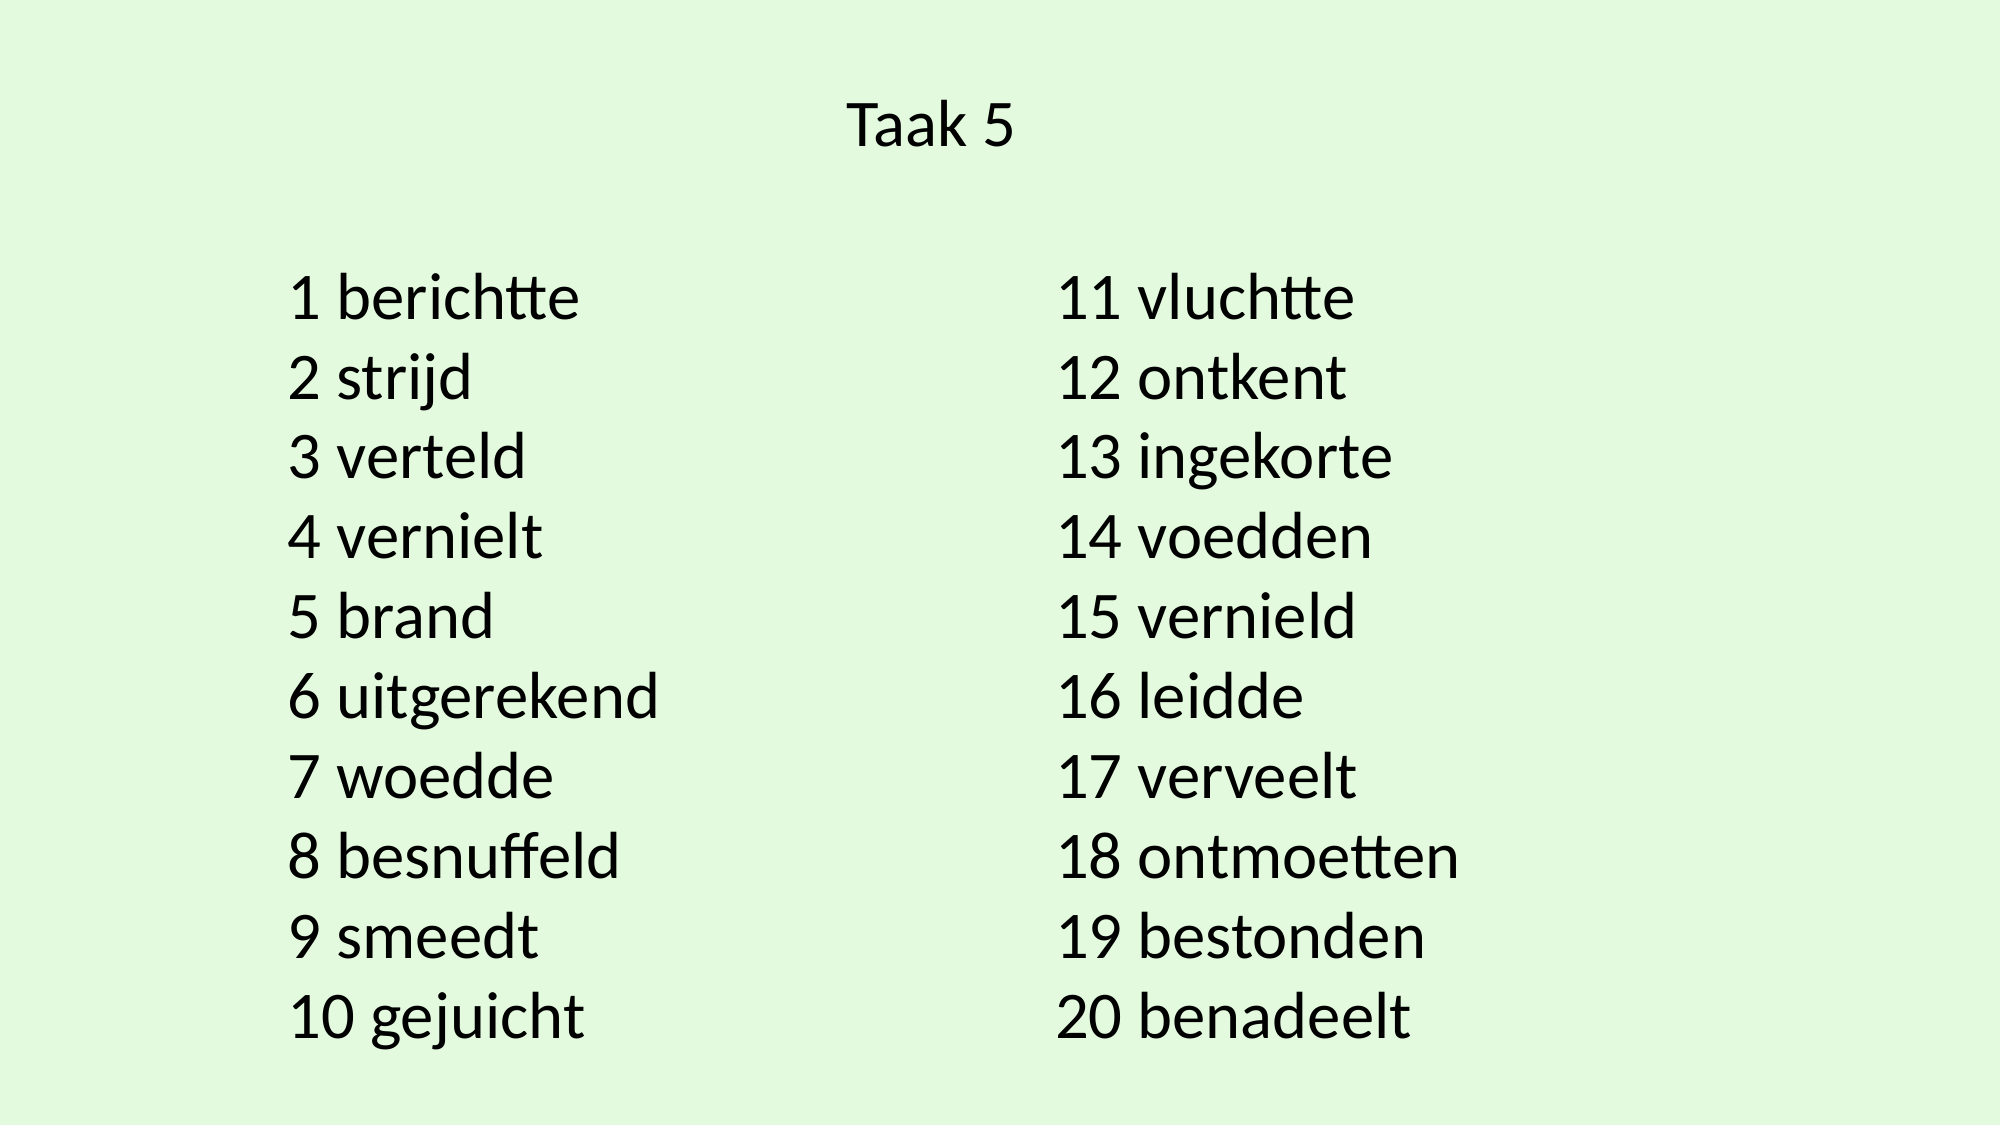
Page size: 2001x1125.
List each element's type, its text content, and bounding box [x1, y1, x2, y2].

text_box 11 vluchtte 12 ontkent 13 ingekorte 14 voedden 15 vernield 16 leidde 17 verveelt 18 ontmoetten 19 bestonden 20 benadeelt [1040, 245, 1669, 1060]
text_box 1 berichtte 2 strijd 3 verteld 4 vernielt 5 brand 6 uitgerekend 7 woedde 8 besnuffeld 9 smeedt 10 gejuicht [273, 245, 901, 1060]
text_box Taak 5 [545, 72, 1318, 168]
